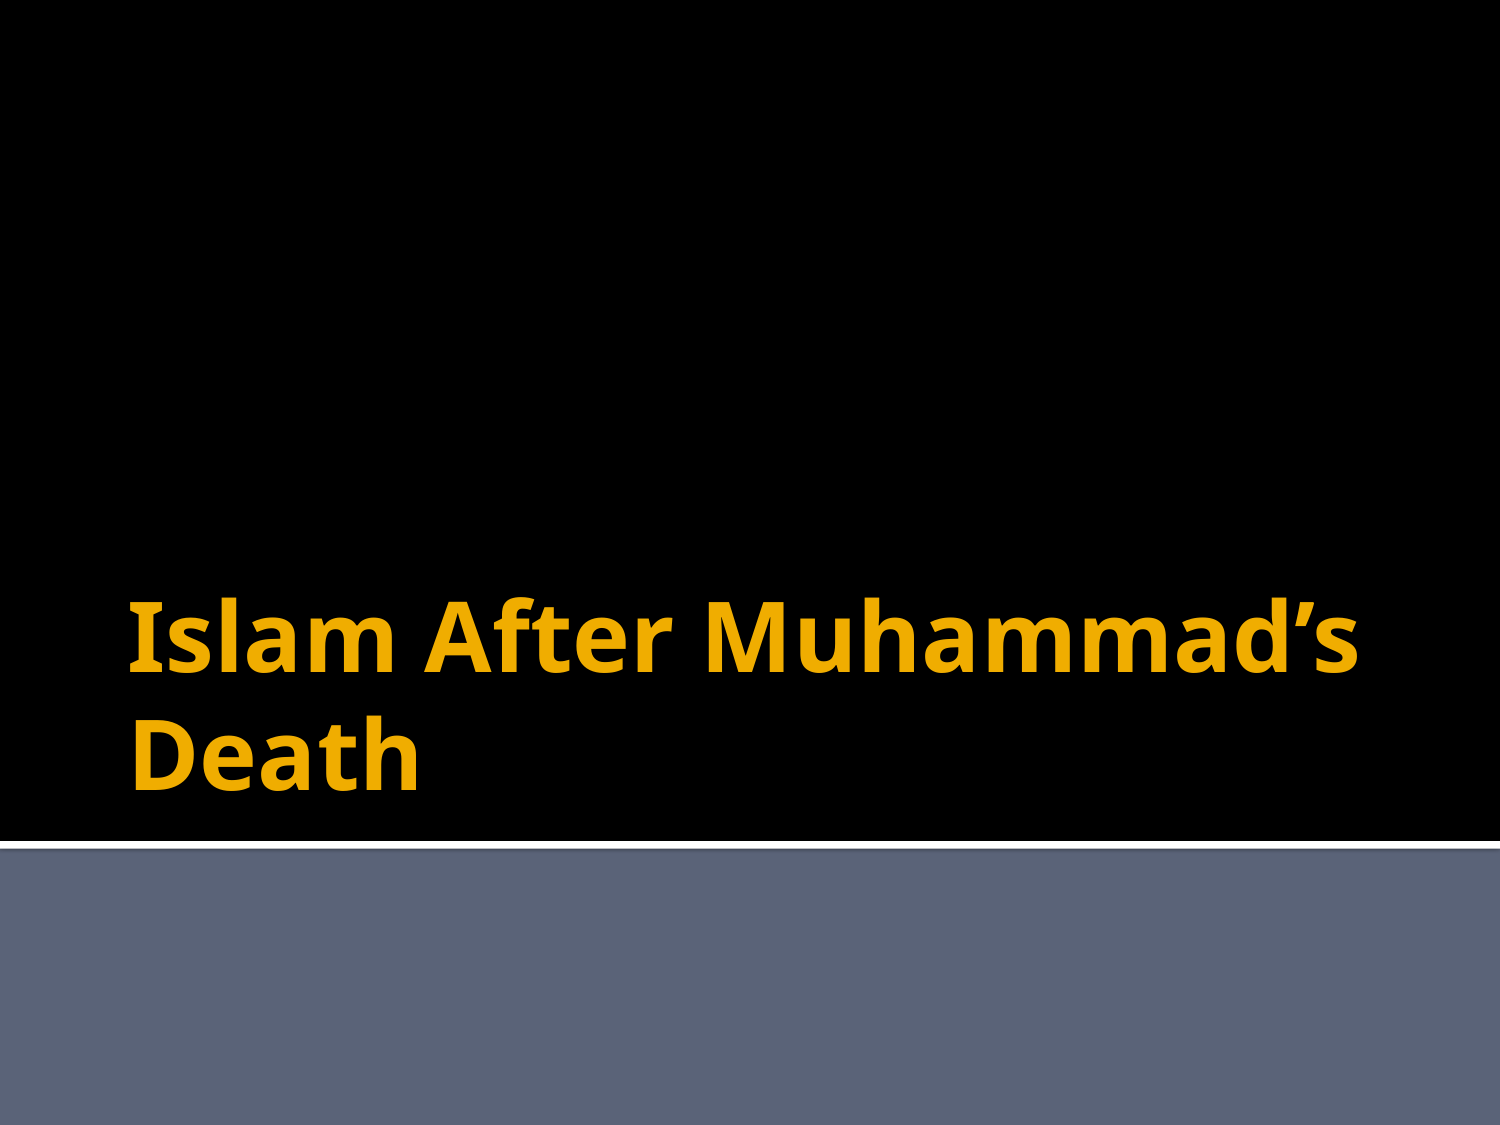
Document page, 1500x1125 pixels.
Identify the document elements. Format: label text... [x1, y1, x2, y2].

title Islam After Muhammad’s Death [112, 575, 1438, 825]
